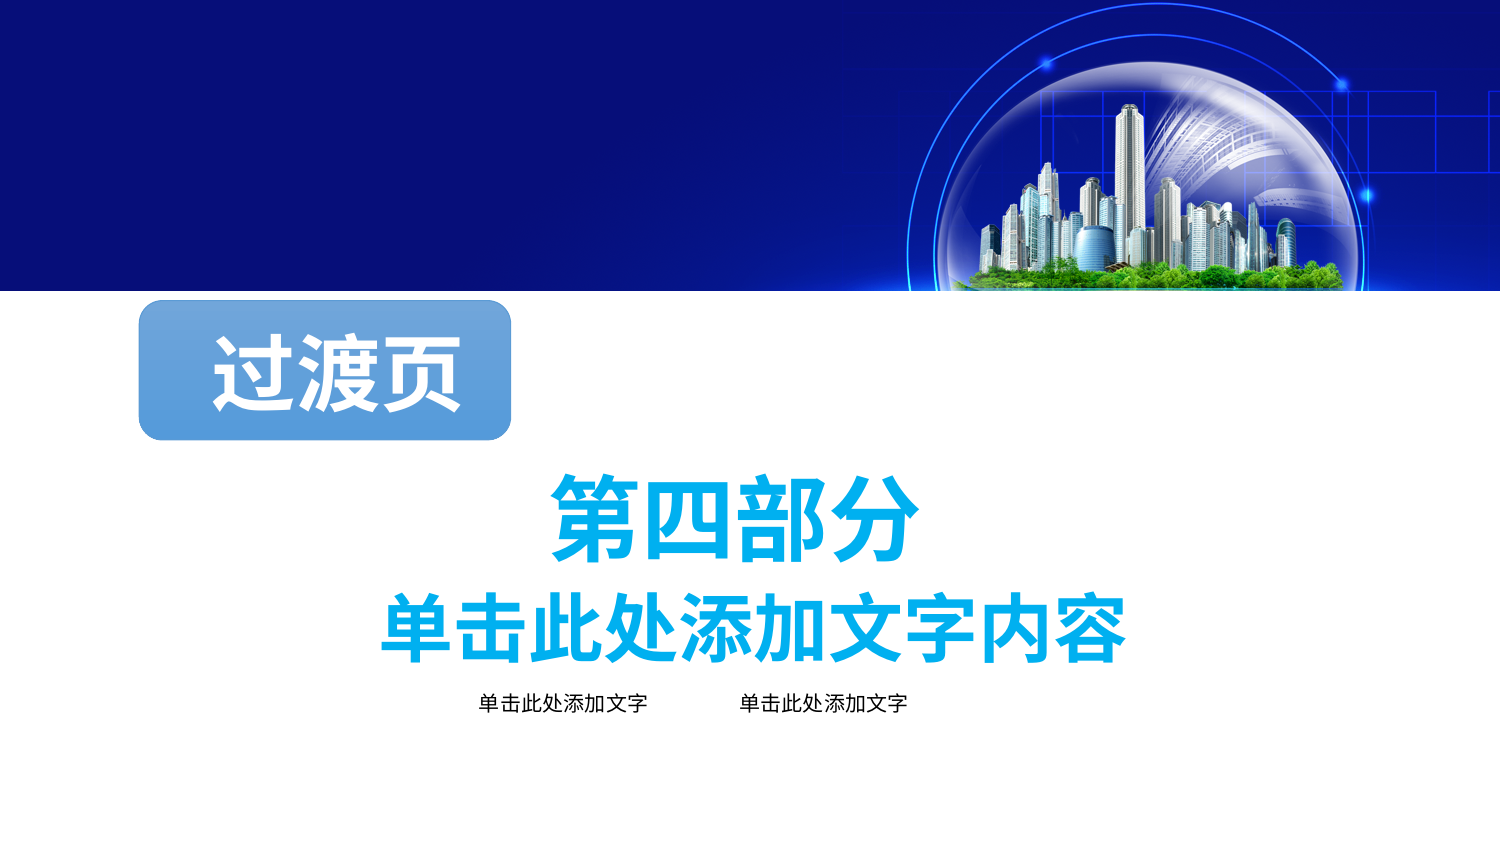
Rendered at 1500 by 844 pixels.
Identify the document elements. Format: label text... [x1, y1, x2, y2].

text_box 单击此处添加文字 [724, 683, 925, 724]
picture [0, 0, 1500, 291]
text_box 单击此处添加文字 [464, 683, 664, 724]
text_box 第四部分 [532, 453, 938, 573]
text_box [139, 300, 511, 440]
text_box 单击此处添加文字内容 [363, 573, 1144, 679]
